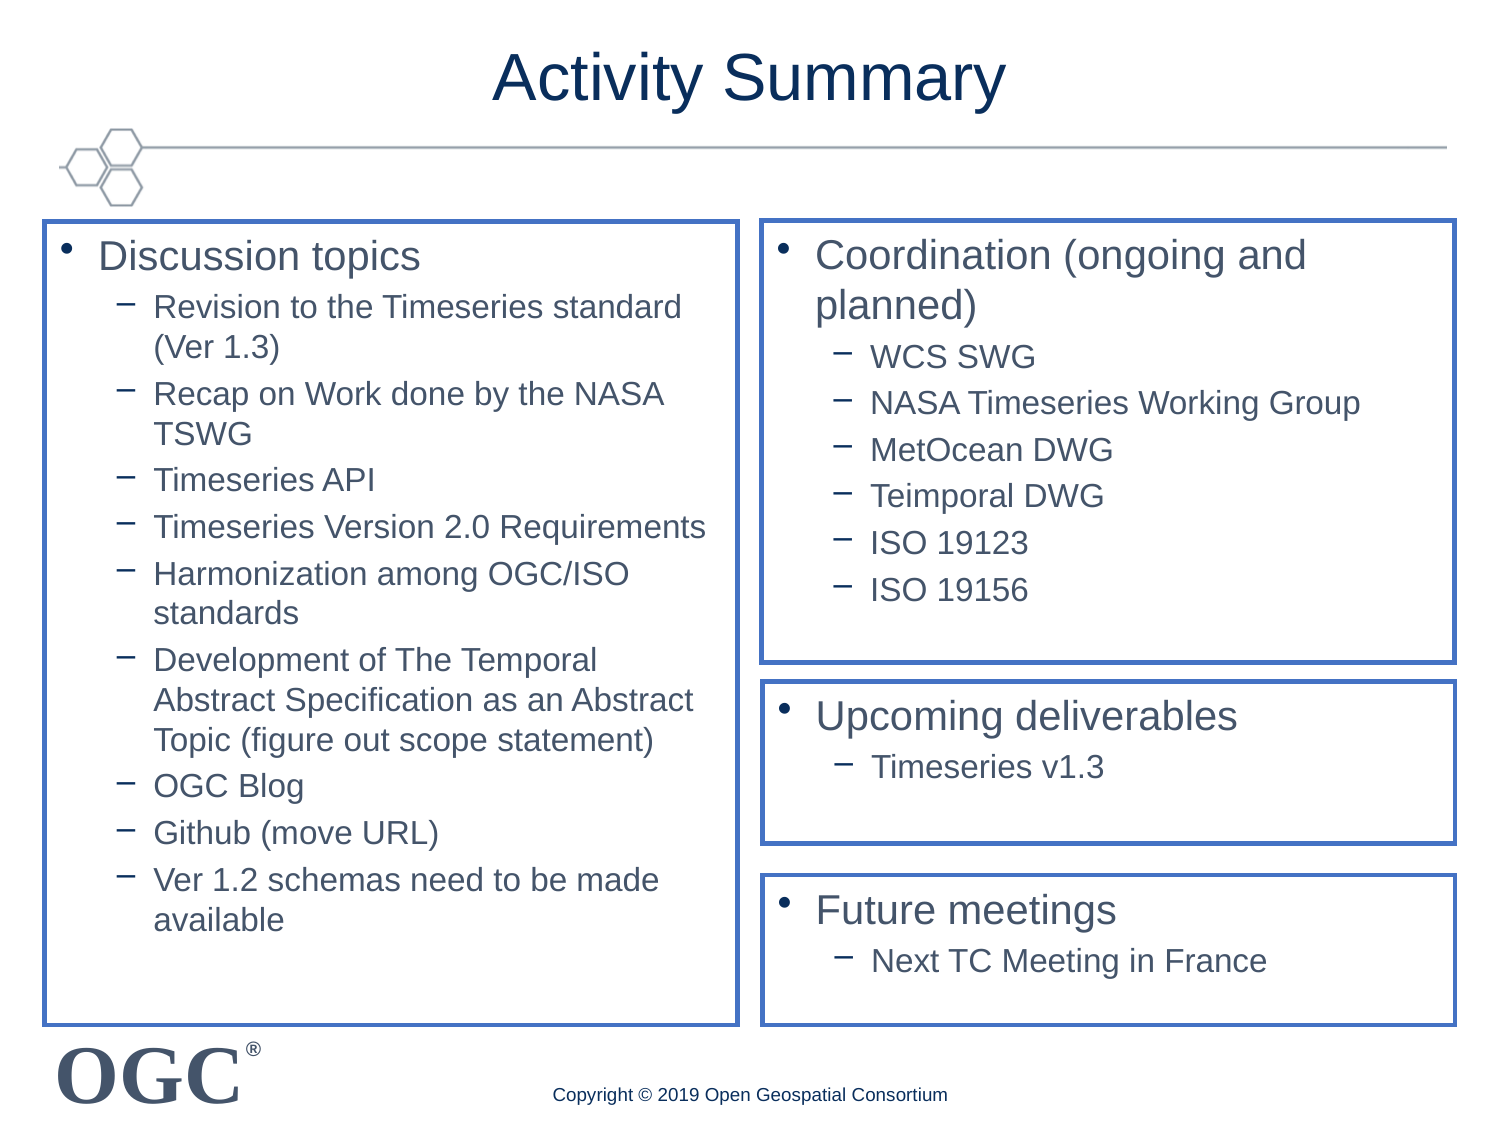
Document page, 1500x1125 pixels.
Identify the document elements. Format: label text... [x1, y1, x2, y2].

footer Copyright © 2019 Open Geospatial Consortium [487, 1074, 1013, 1113]
text_box Coordination (ongoing and planned) WCS SWG NASA Timeseries Working Group MetOcean DWG Teimporal DWG ISO 19123 ISO 19156 [761, 220, 1455, 663]
text_box Upcoming deliverables Timeseries v1.3 [762, 681, 1456, 844]
text_box Future meetings Next TC Meeting in France [762, 874, 1456, 1025]
list Discussion topics Revision to the Timeseries standard (Ver 1.3) Recap on Work done by the NASA TSWG Timeseries API Timeseries Version 2.0 Requirements Harmonization among OGC/ISO standards Development of The Temporal Abstract Specification as an Abstract Topic (figure out scope statement) OGC Blog Github (move URL) Ver 1.2 schemas need to be made available [44, 221, 738, 1025]
title Activity Summary [37, 22, 1463, 136]
picture [59, 136, 1447, 208]
